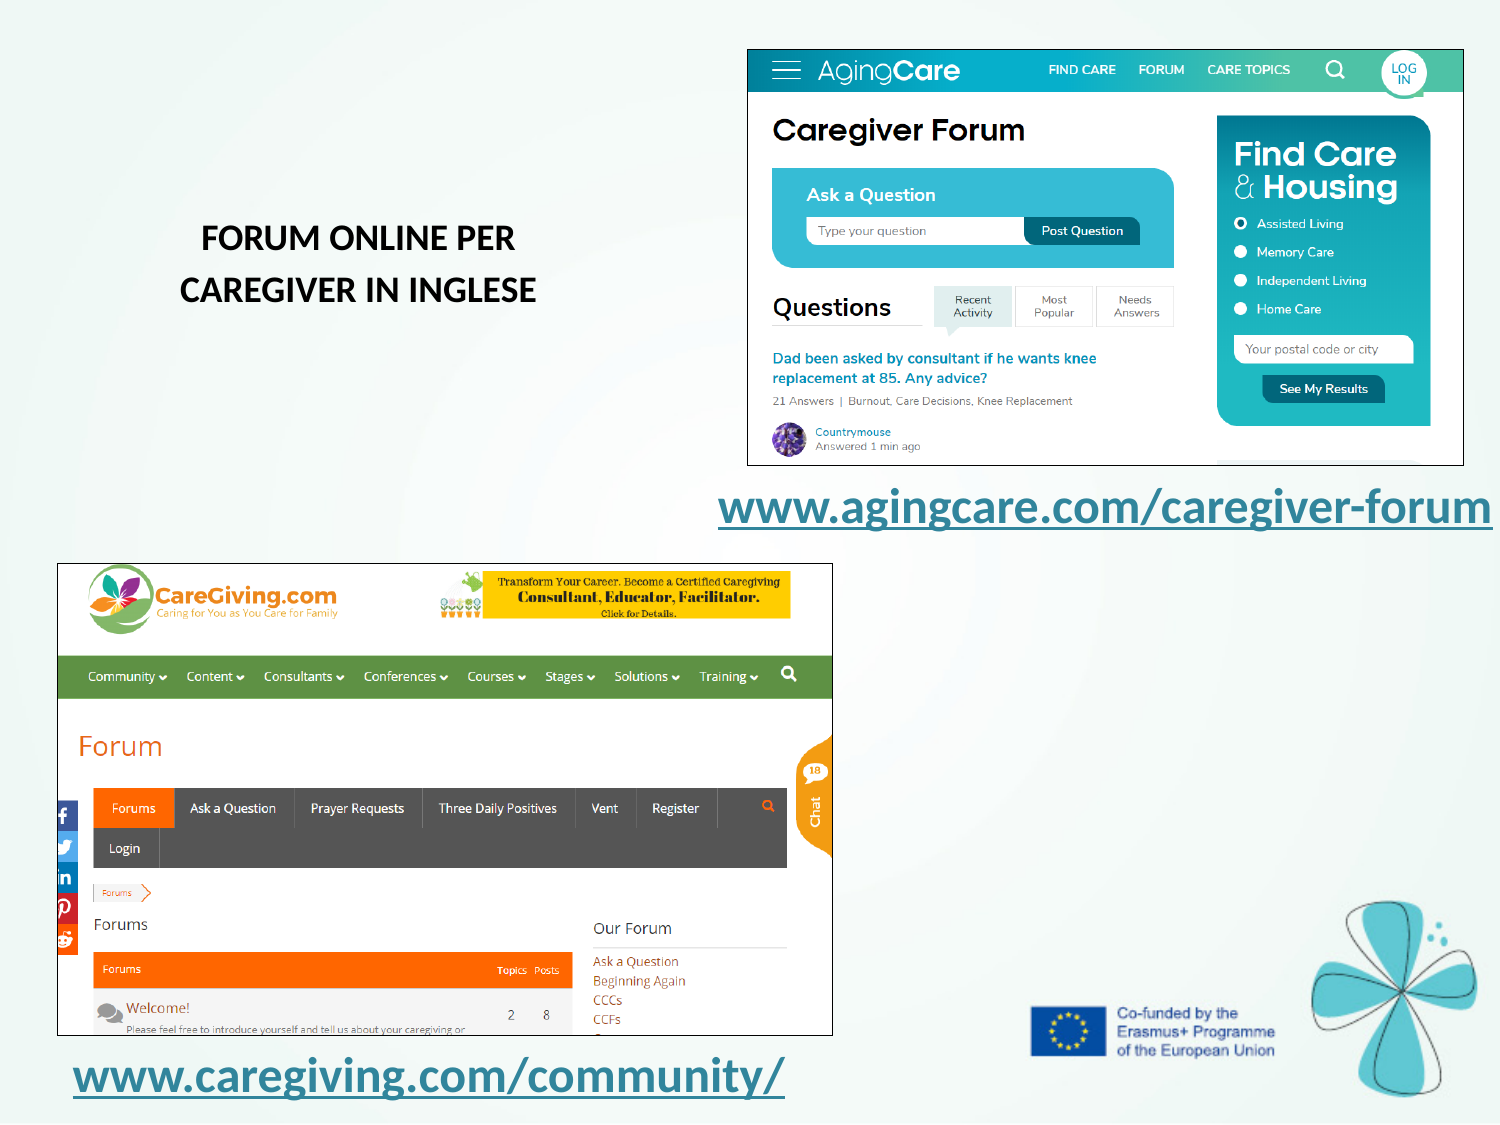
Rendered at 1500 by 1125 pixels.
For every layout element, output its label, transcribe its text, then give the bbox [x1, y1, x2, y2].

text_box www.agingcare.com/caregiver-forum [703, 465, 1500, 541]
text_box Forum online per caregiver in inglese [123, 199, 594, 318]
text_box www.caregiving.com/community/ [57, 1042, 833, 1111]
picture [0, 0, 1500, 1125]
